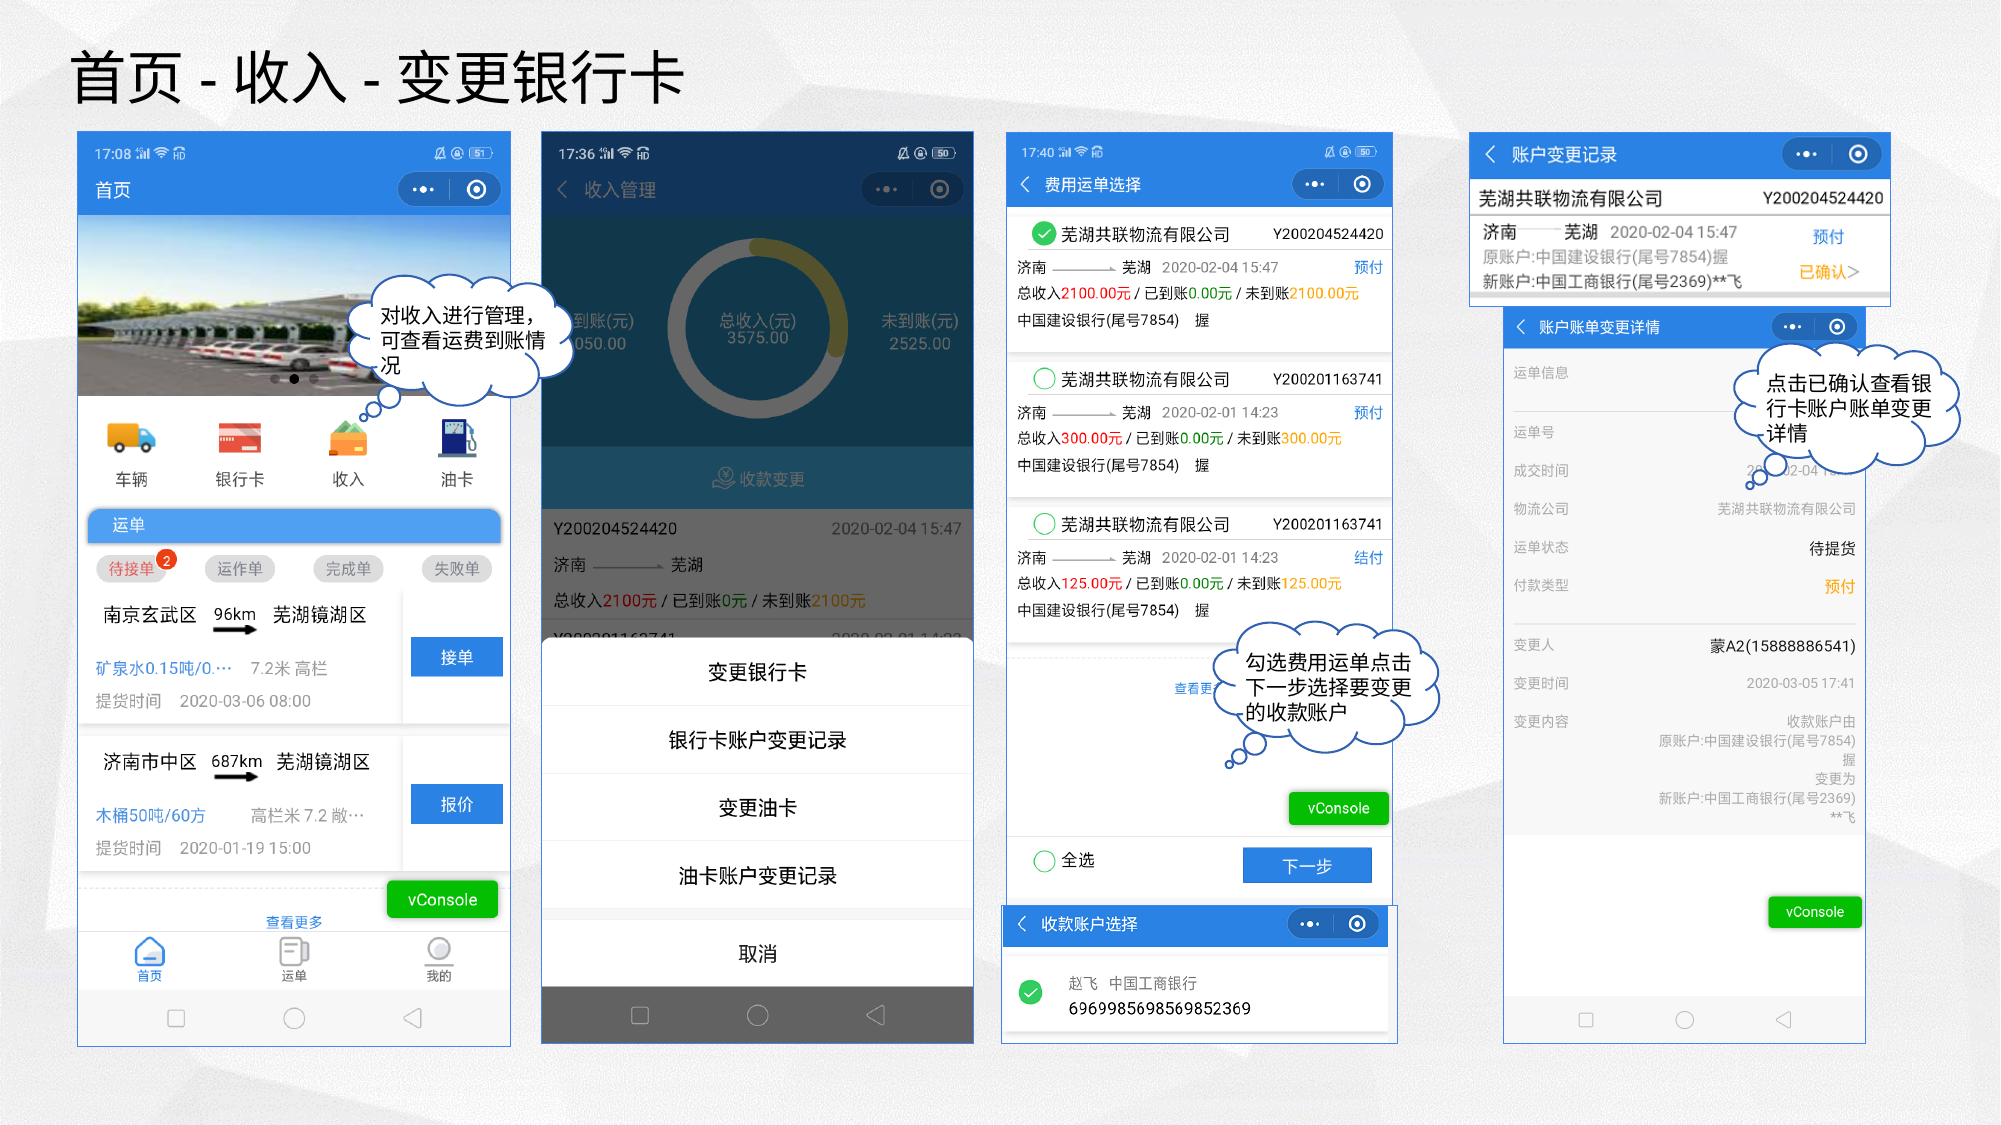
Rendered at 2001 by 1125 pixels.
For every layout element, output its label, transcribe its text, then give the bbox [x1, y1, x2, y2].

text_box [511, 282, 541, 295]
picture [0, 0, 2001, 1125]
text_box [1866, 344, 1940, 363]
text_box [1393, 629, 1419, 642]
text_box 首页-收入-变更银行卡 [53, 41, 754, 108]
text_box 点击已确认查看银行卡账户账单变更详情 [1866, 363, 1958, 503]
text_box [1437, 686, 1441, 711]
text_box 勾选费用运单点击下一步选择要变更的收款账户 [1393, 642, 1437, 782]
text_box 对收入进行管理，可查看运费到账情况 [511, 295, 541, 435]
